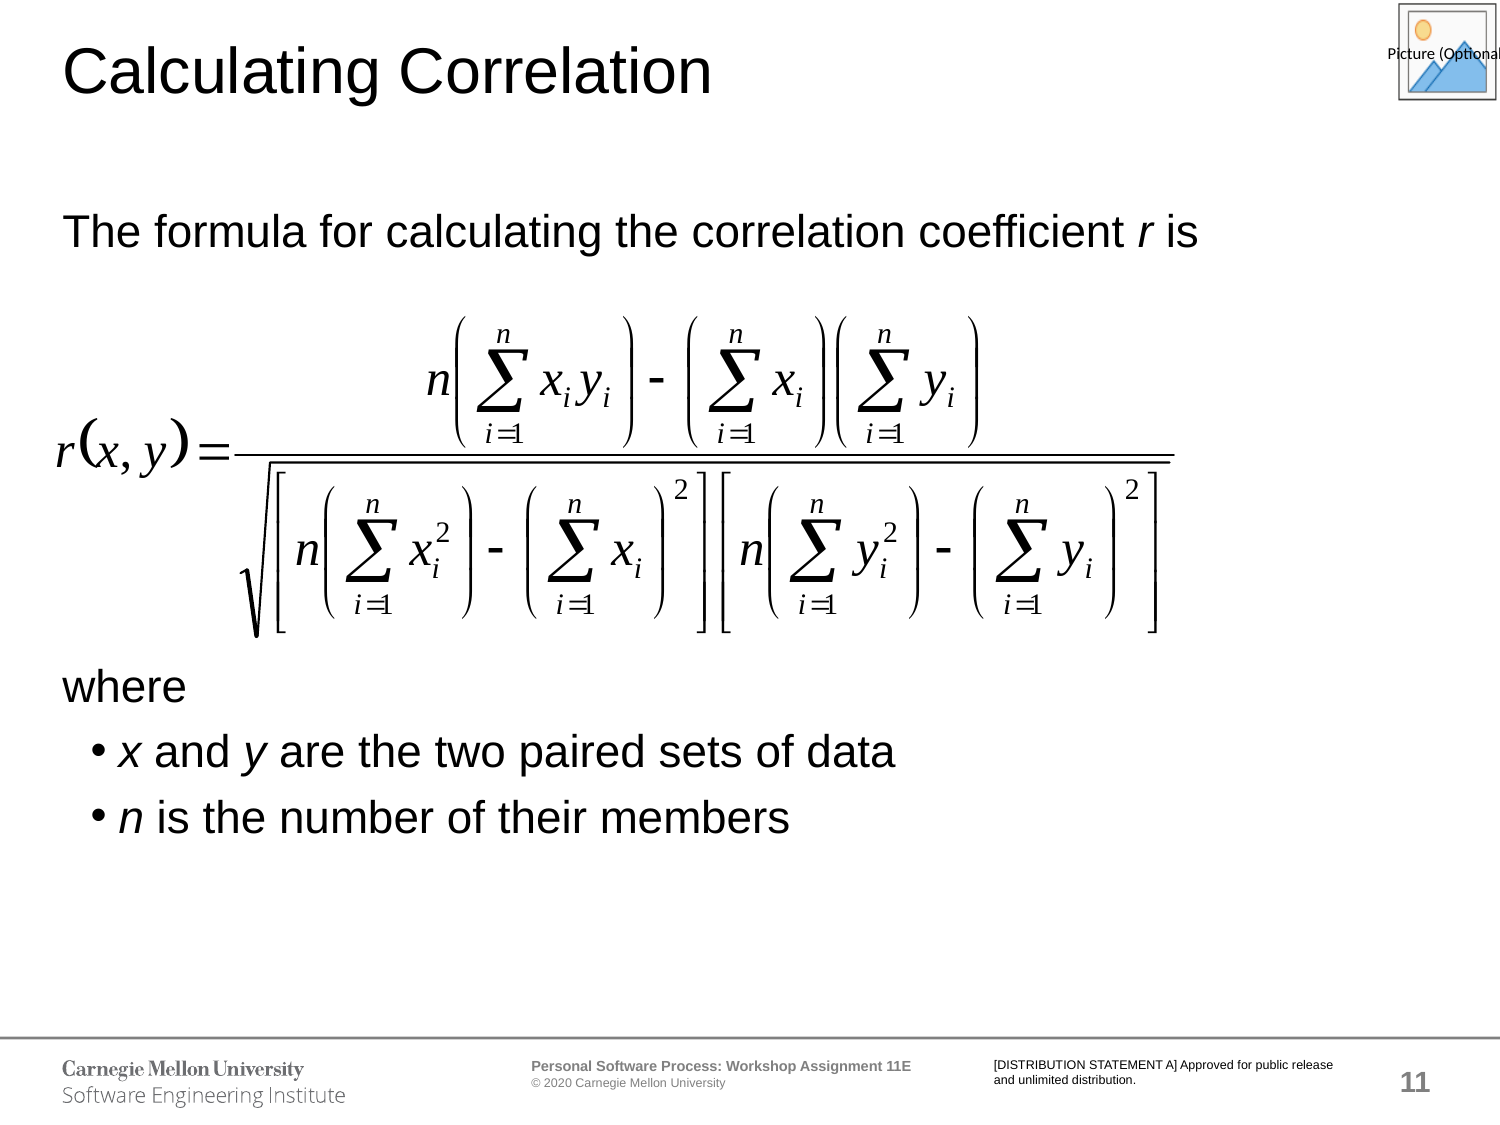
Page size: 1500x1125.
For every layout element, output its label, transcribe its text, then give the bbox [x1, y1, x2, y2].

list The formula for calculating the correlation coefficient r is where x and y are the two paired sets of data n is the number of their members [62, 201, 1431, 1000]
picture [1394, 0, 1500, 105]
title Calculating Correlation [62, 37, 1338, 182]
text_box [47, 305, 1186, 647]
